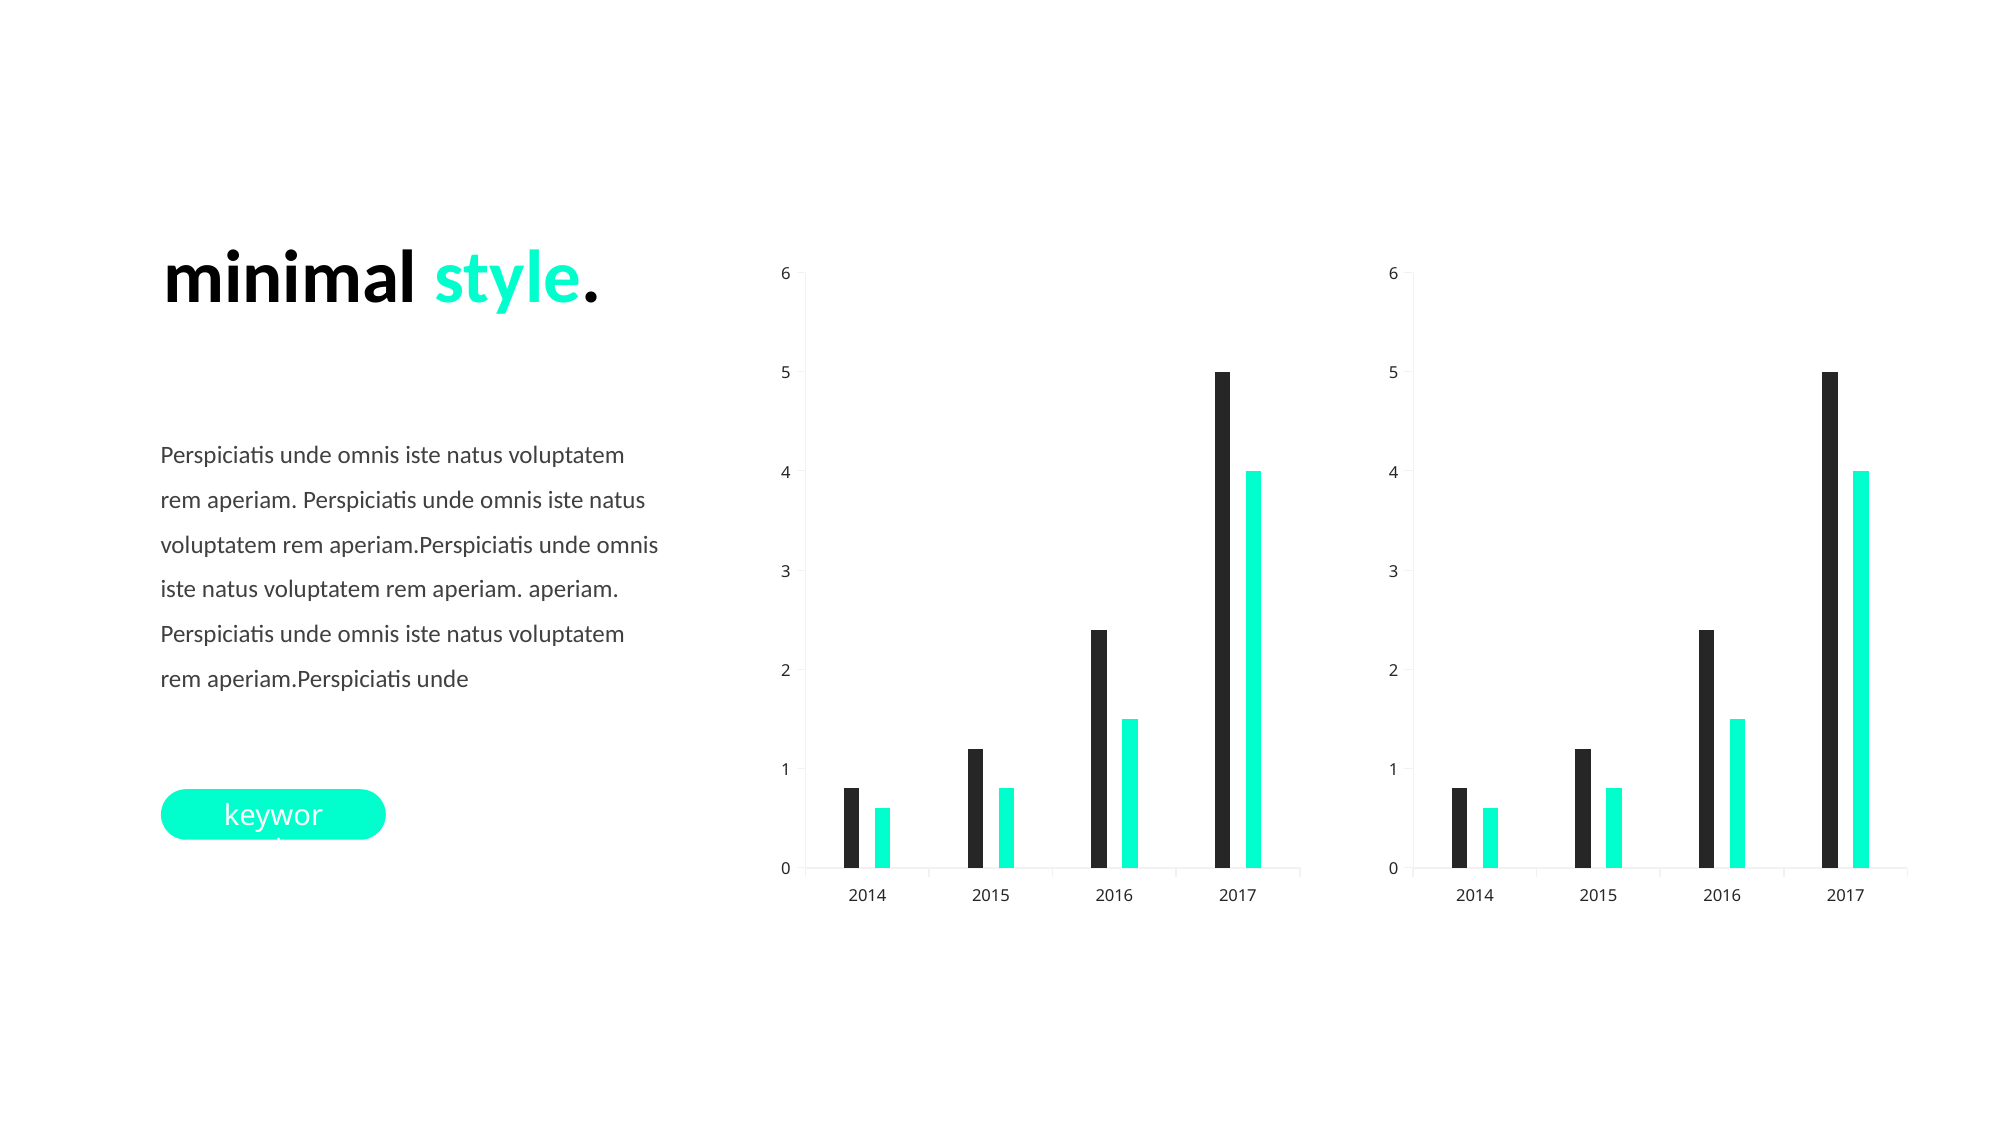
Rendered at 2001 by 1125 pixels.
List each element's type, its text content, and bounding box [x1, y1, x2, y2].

text_box [159, 788, 387, 841]
text_box minimal style. [148, 219, 617, 325]
text_box Perspiciatis unde omnis iste natus voluptatem rem aperiam. Perspiciatis unde omnis iste natus voluptatem rem aperiam.Perspiciatis unde omnis iste natus voluptatem rem aperiam. aperiam. Perspiciatis unde omnis iste natus voluptatem rem aperiam.Perspiciatis unde [145, 416, 676, 701]
chart [1387, 231, 1917, 906]
chart [779, 231, 1309, 906]
text_box keyword [208, 789, 339, 874]
